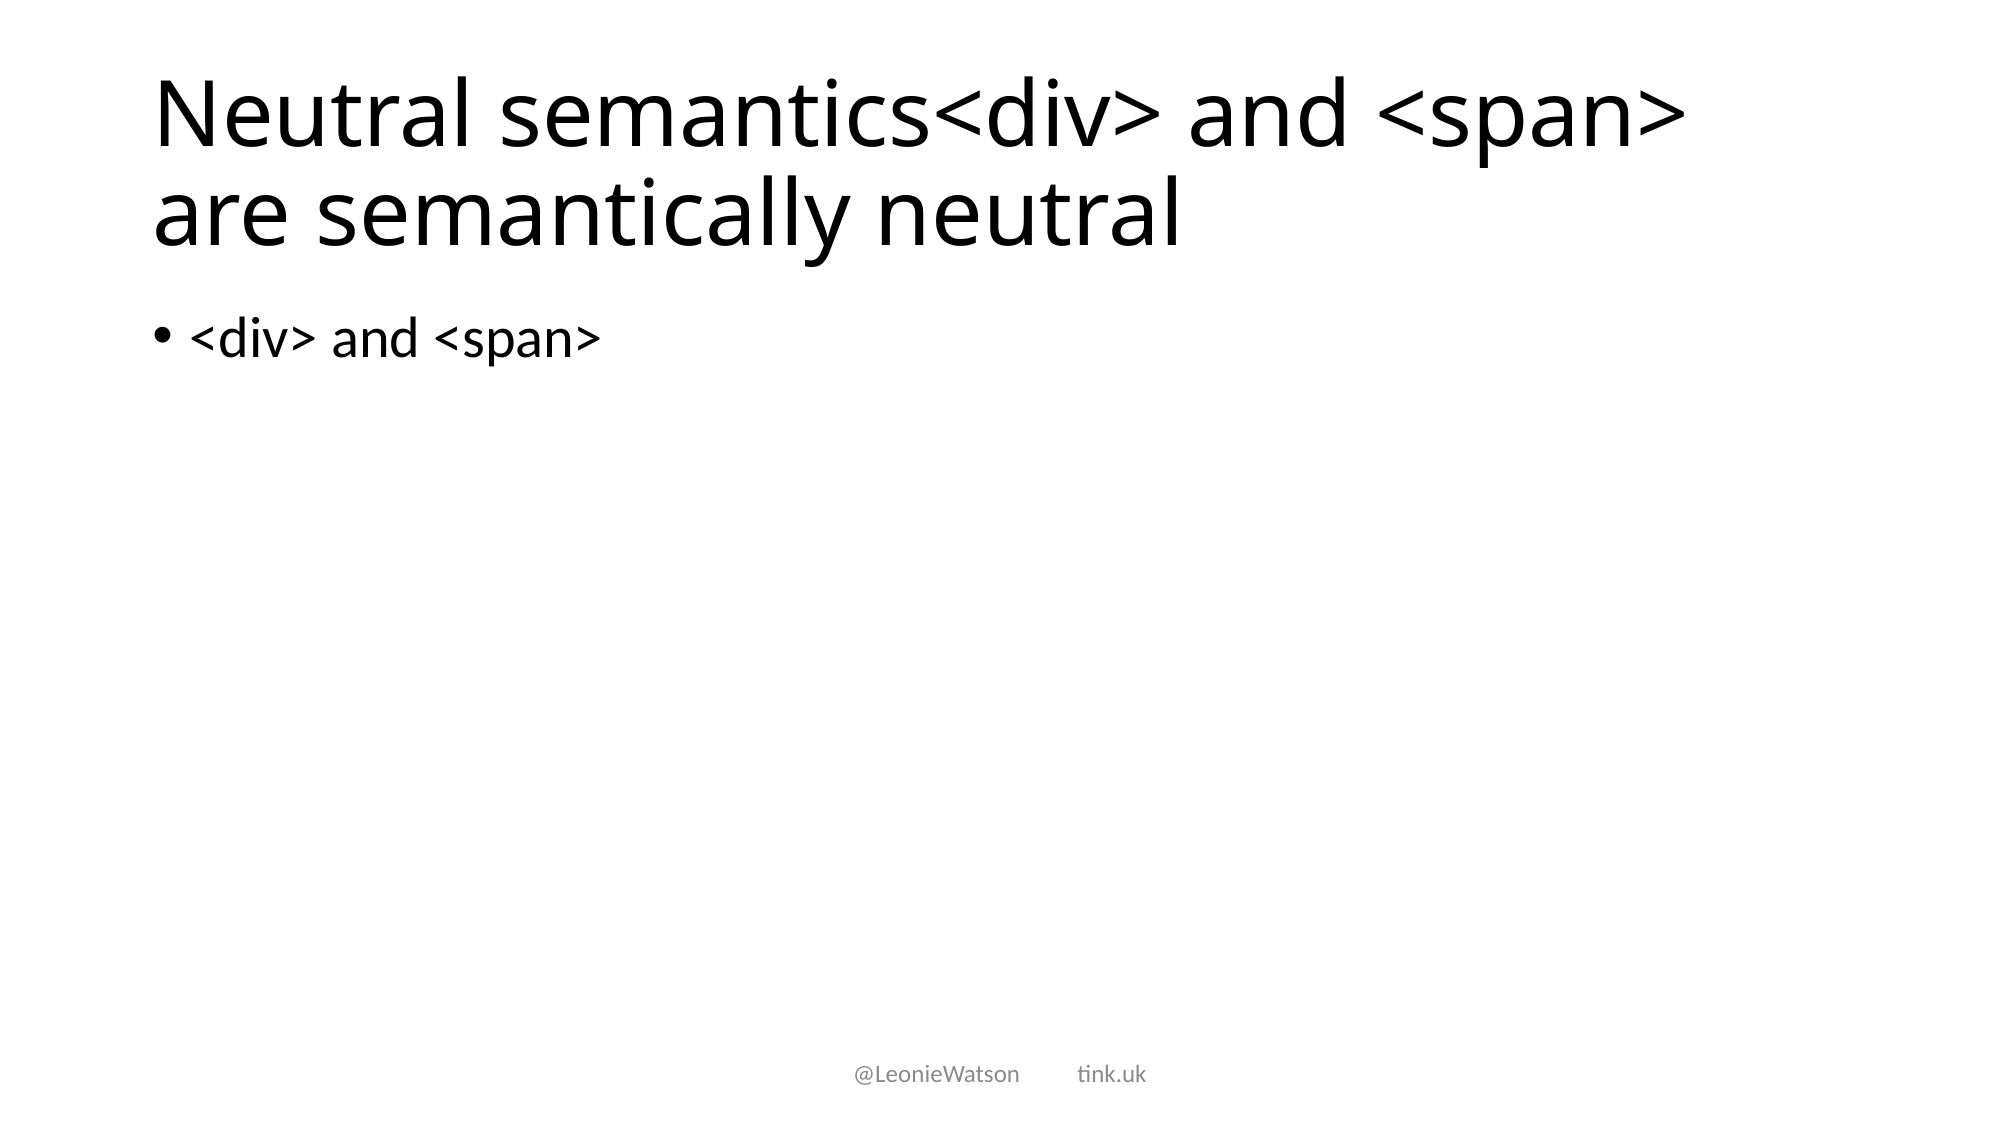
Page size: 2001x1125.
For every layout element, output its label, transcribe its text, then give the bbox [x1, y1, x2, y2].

title Neutral semantics<div> and <span> are semantically neutral [137, 57, 1863, 276]
footer @LeonieWatson tink.uk [662, 1042, 1338, 1103]
list <div> and <span> [137, 299, 1863, 1014]
